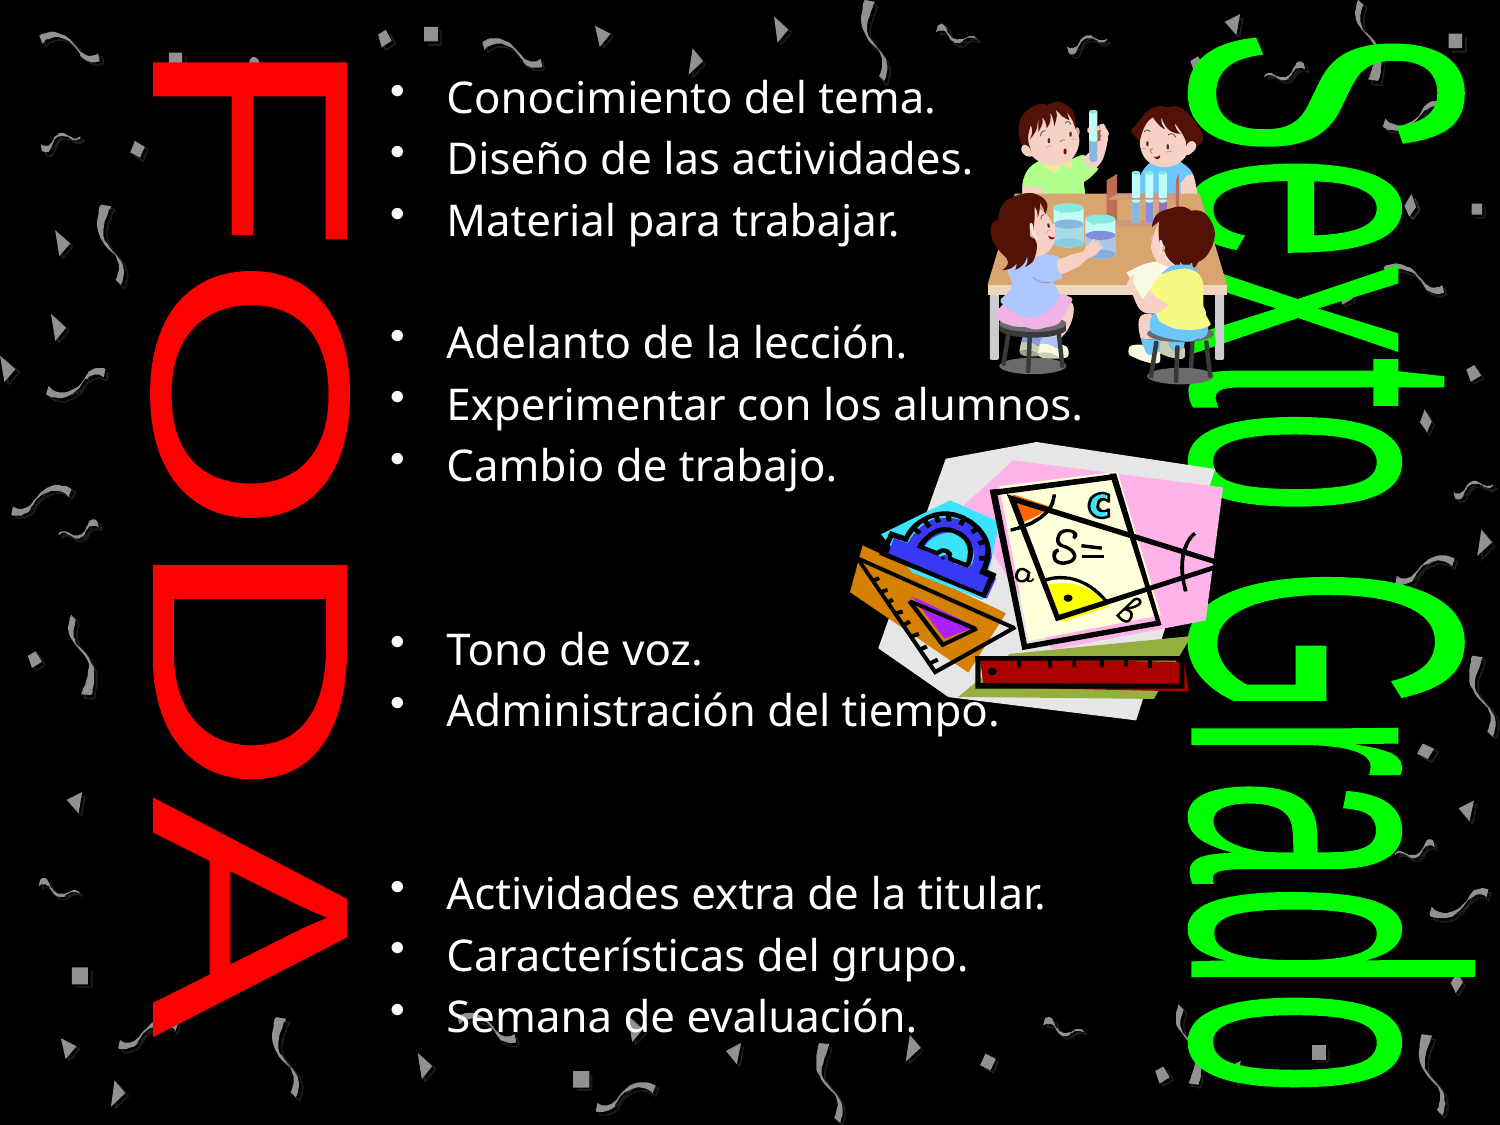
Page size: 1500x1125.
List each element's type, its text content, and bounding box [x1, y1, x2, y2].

picture [849, 437, 1238, 726]
picture [987, 99, 1228, 385]
list Conocimiento del tema. Diseño de las actividades. Material para trabajar. Adelanto de la lección. Experimentar con los alumnos. Cambio de trabajo. Tono de voz. Administración del tiempo. Actividades extra de la titular. Características del grupo. Semana de evaluación. [374, 62, 1163, 926]
